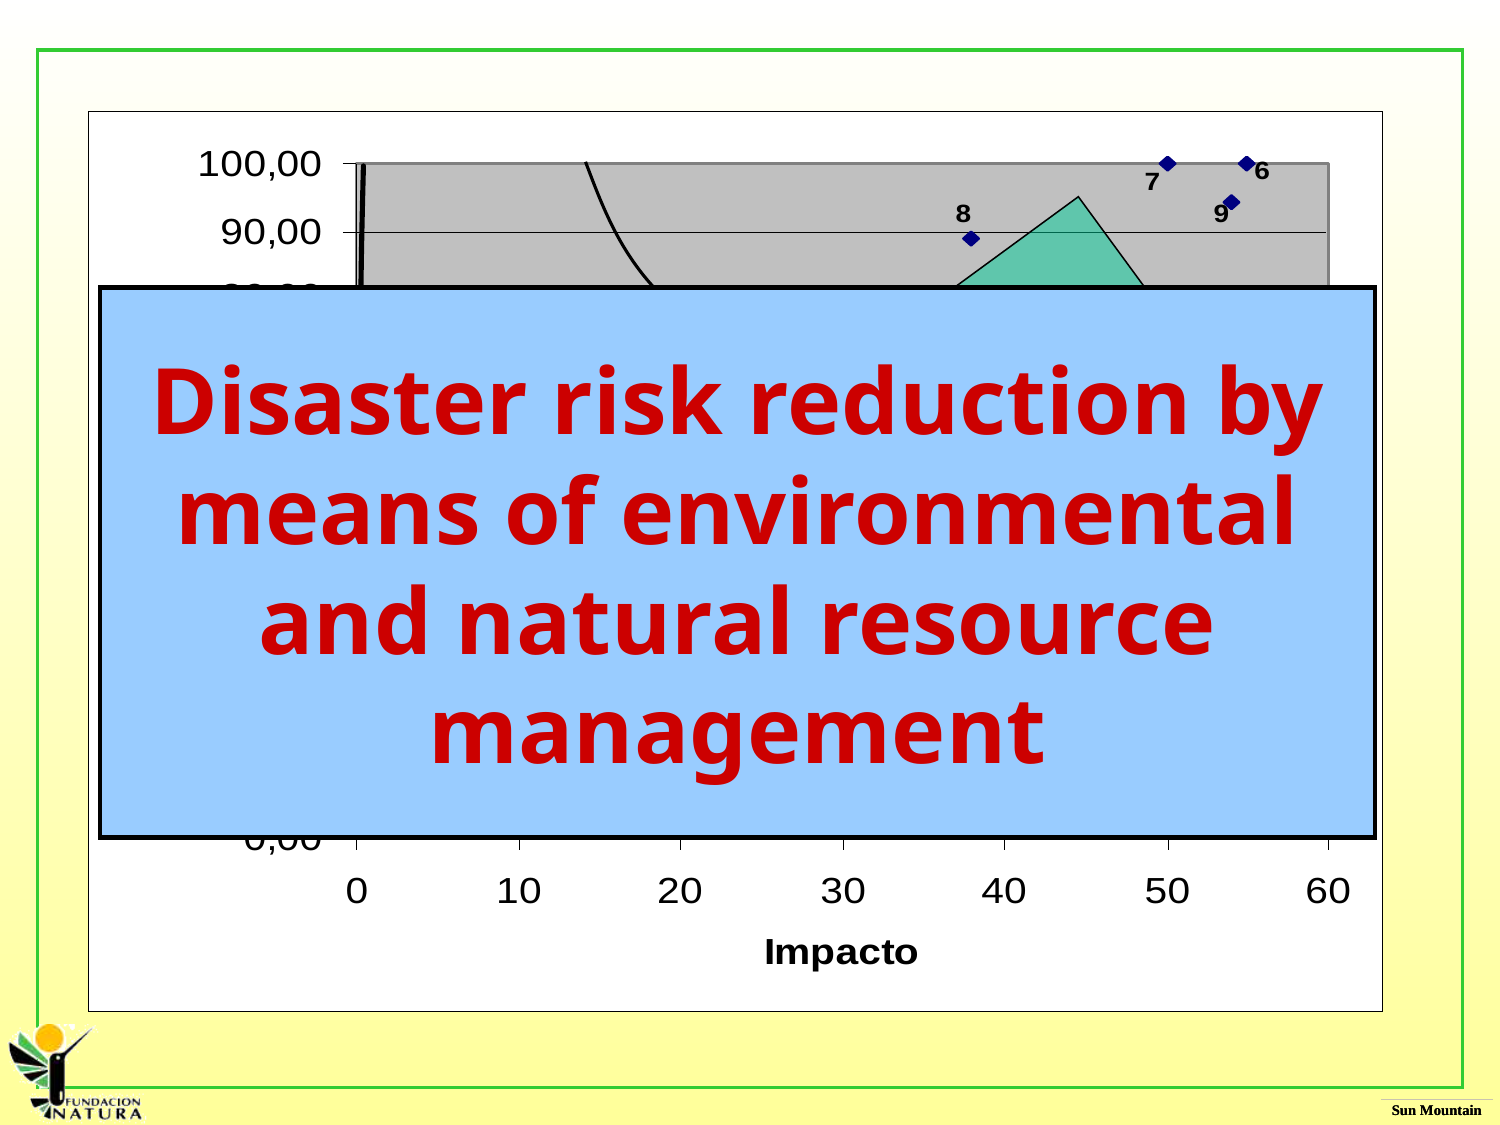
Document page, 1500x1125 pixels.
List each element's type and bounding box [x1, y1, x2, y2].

text_box [74, 99, 1401, 1026]
